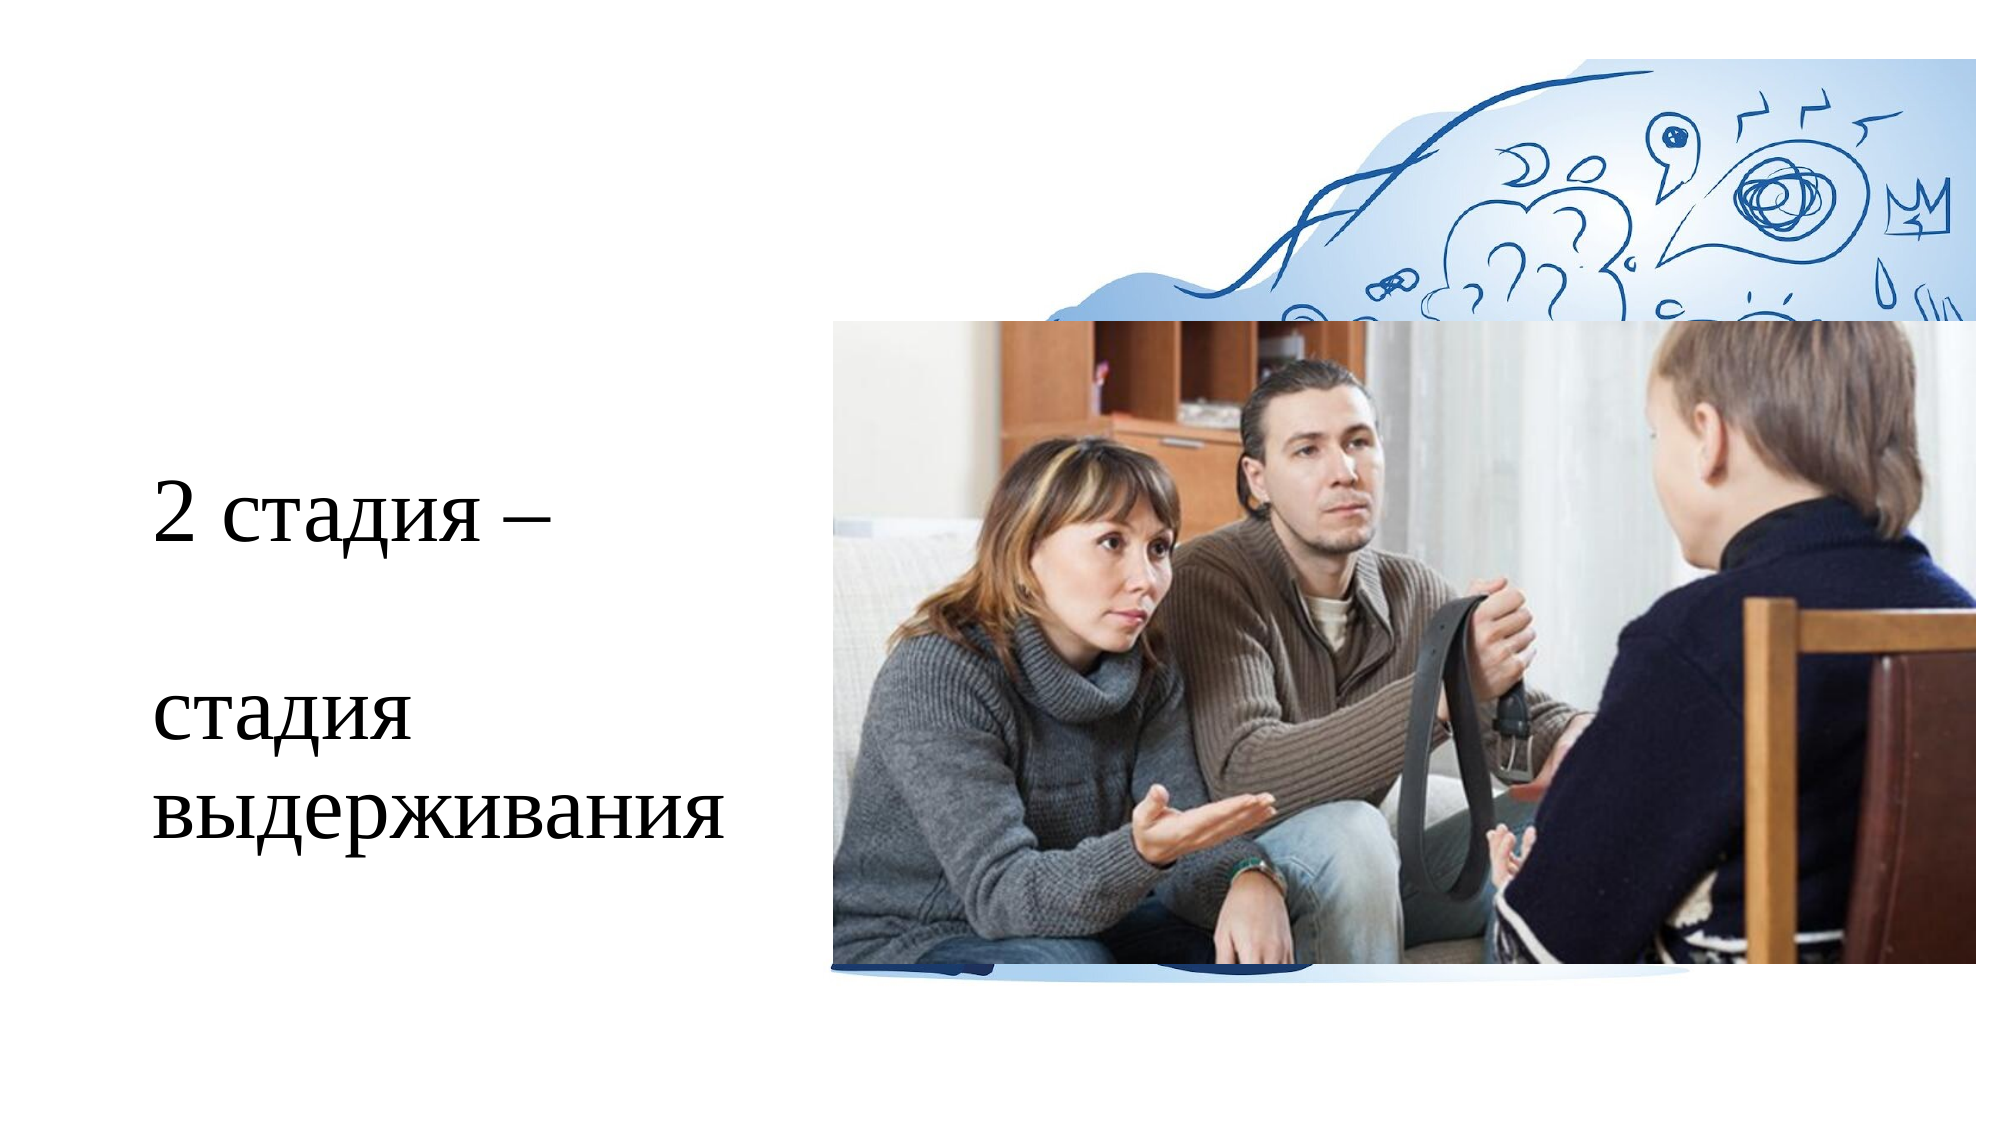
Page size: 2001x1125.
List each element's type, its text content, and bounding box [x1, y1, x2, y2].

title 2 стадия – стадия выдерживания [137, 344, 635, 976]
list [635, 59, 1976, 1066]
picture [833, 321, 1976, 964]
